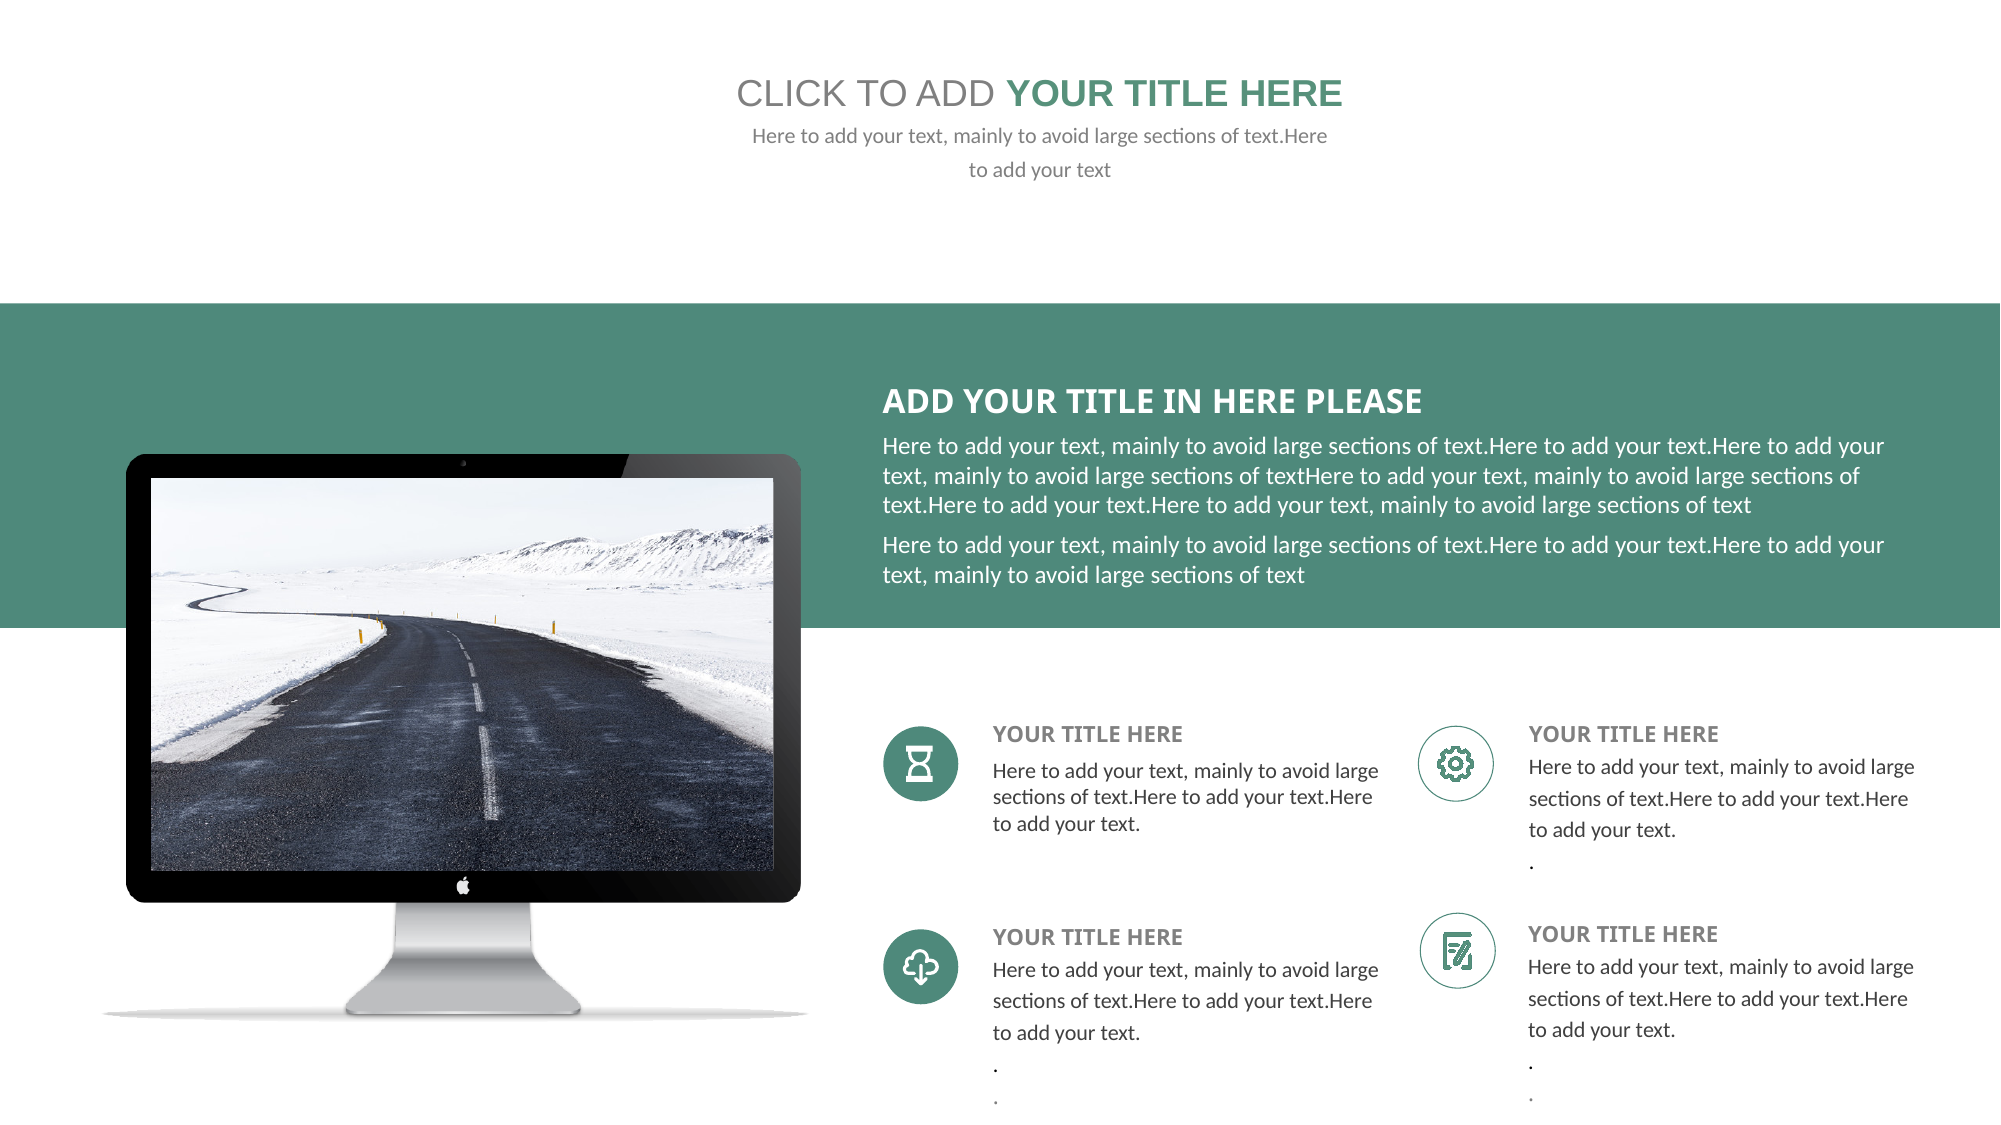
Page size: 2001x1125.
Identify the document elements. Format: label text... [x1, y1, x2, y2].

text_box YOUR TITLE HERE Here to add your text, mainly to avoid large sections of text.Here to add your text.Here to add your text. . [1528, 715, 1922, 906]
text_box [1420, 913, 1496, 989]
text_box ADD YOUR TITLE IN HERE PLEASE Here to add your text, mainly to avoid large sections of text.Here to add your text.Here to add your text, mainly to avoid large sections of textHere to add your text, mainly to avoid large sections of text.Here to add your text.Here to add your text, mainly to avoid large sections of text Here to add your text, mainly to avoid large sections of text.Here to add your text.Here to add your text, mainly to avoid large sections of text [882, 371, 1891, 628]
text_box YOUR TITLE HERE Here to add your text, mainly to avoid large sections of text.Here to add your text.Here to add your text. [992, 715, 1386, 836]
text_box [1418, 726, 1494, 802]
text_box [100, 454, 810, 1022]
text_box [883, 726, 959, 802]
text_box YOUR TITLE HERE Here to add your text, mainly to avoid large sections of text.Here to add your text.Here to add your text. . . [993, 917, 1387, 1109]
text_box Here to add your text, mainly to avoid large sections of text.Here to add your text [732, 106, 1348, 190]
text_box [0, 303, 2000, 628]
text_box CLICK TO ADD YOUR TITLE HERE [721, 61, 1359, 121]
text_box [883, 929, 959, 1005]
text_box YOUR TITLE HERE Here to add your text, mainly to avoid large sections of text.Here to add your text.Here to add your text. . . [1528, 915, 1922, 1106]
